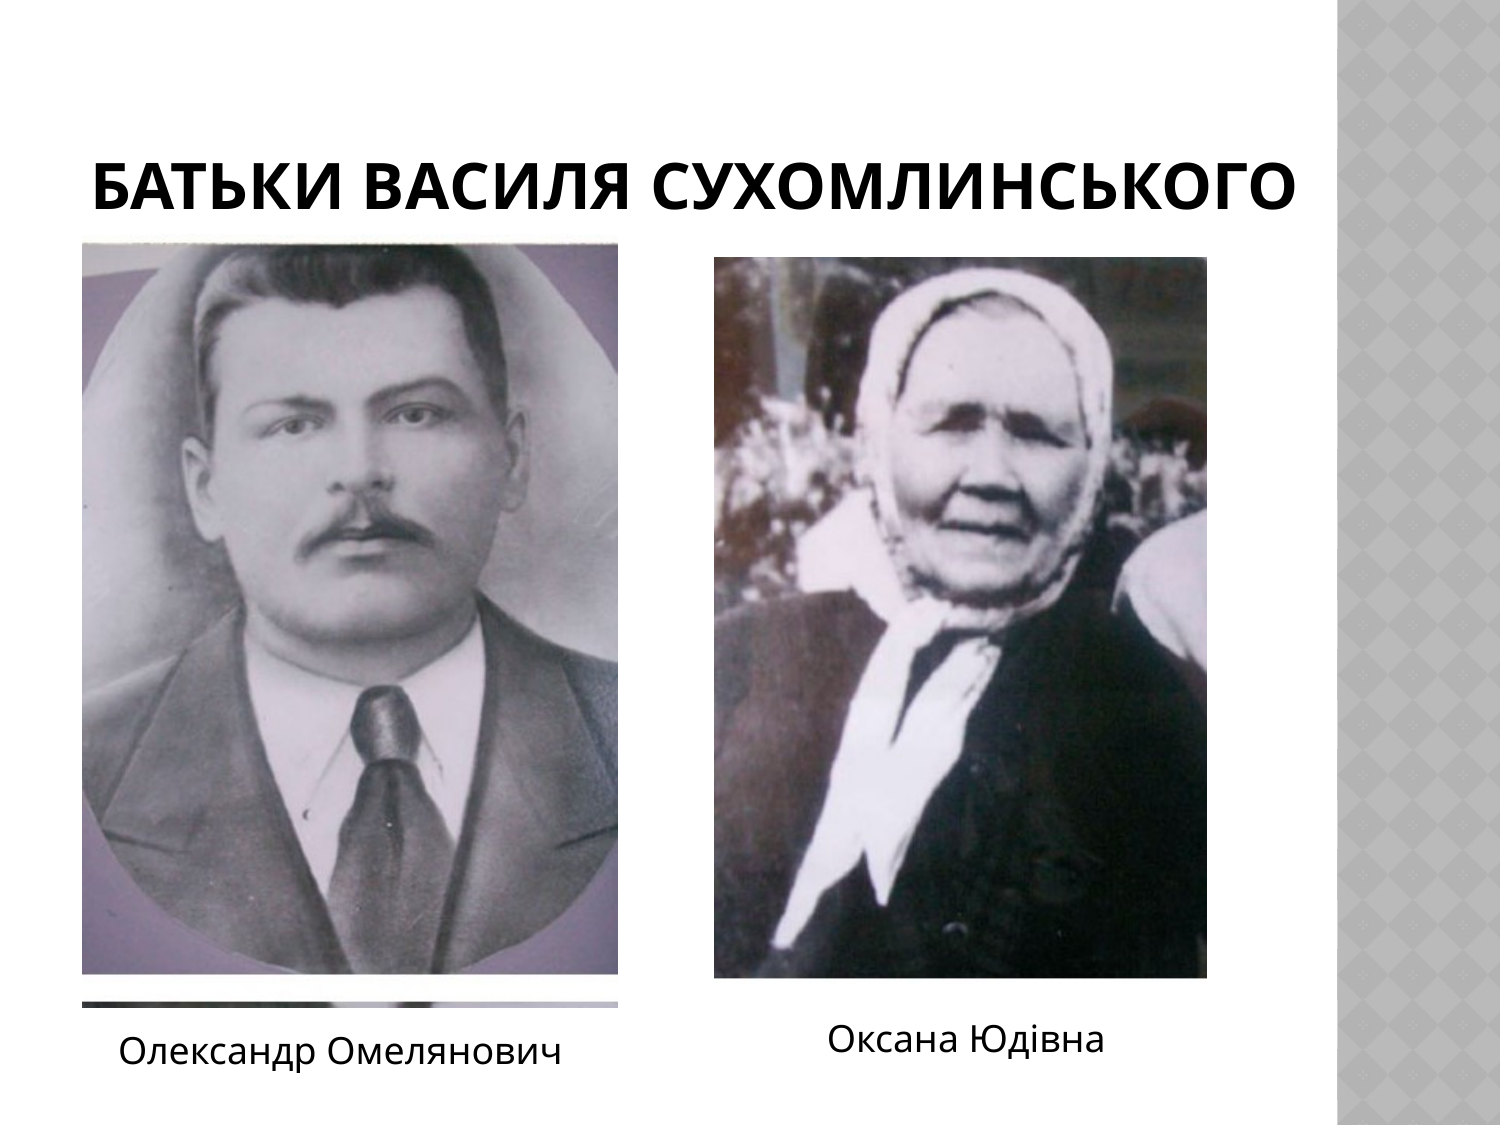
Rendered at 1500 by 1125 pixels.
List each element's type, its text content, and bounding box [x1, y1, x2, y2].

title Батьки Василя Сухомлинського [82, 58, 1307, 223]
text_box Олександр Омелянович [103, 1019, 578, 1080]
picture [714, 257, 1208, 988]
text_box Оксана Юдівна [812, 1007, 1121, 1068]
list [81, 233, 619, 1009]
